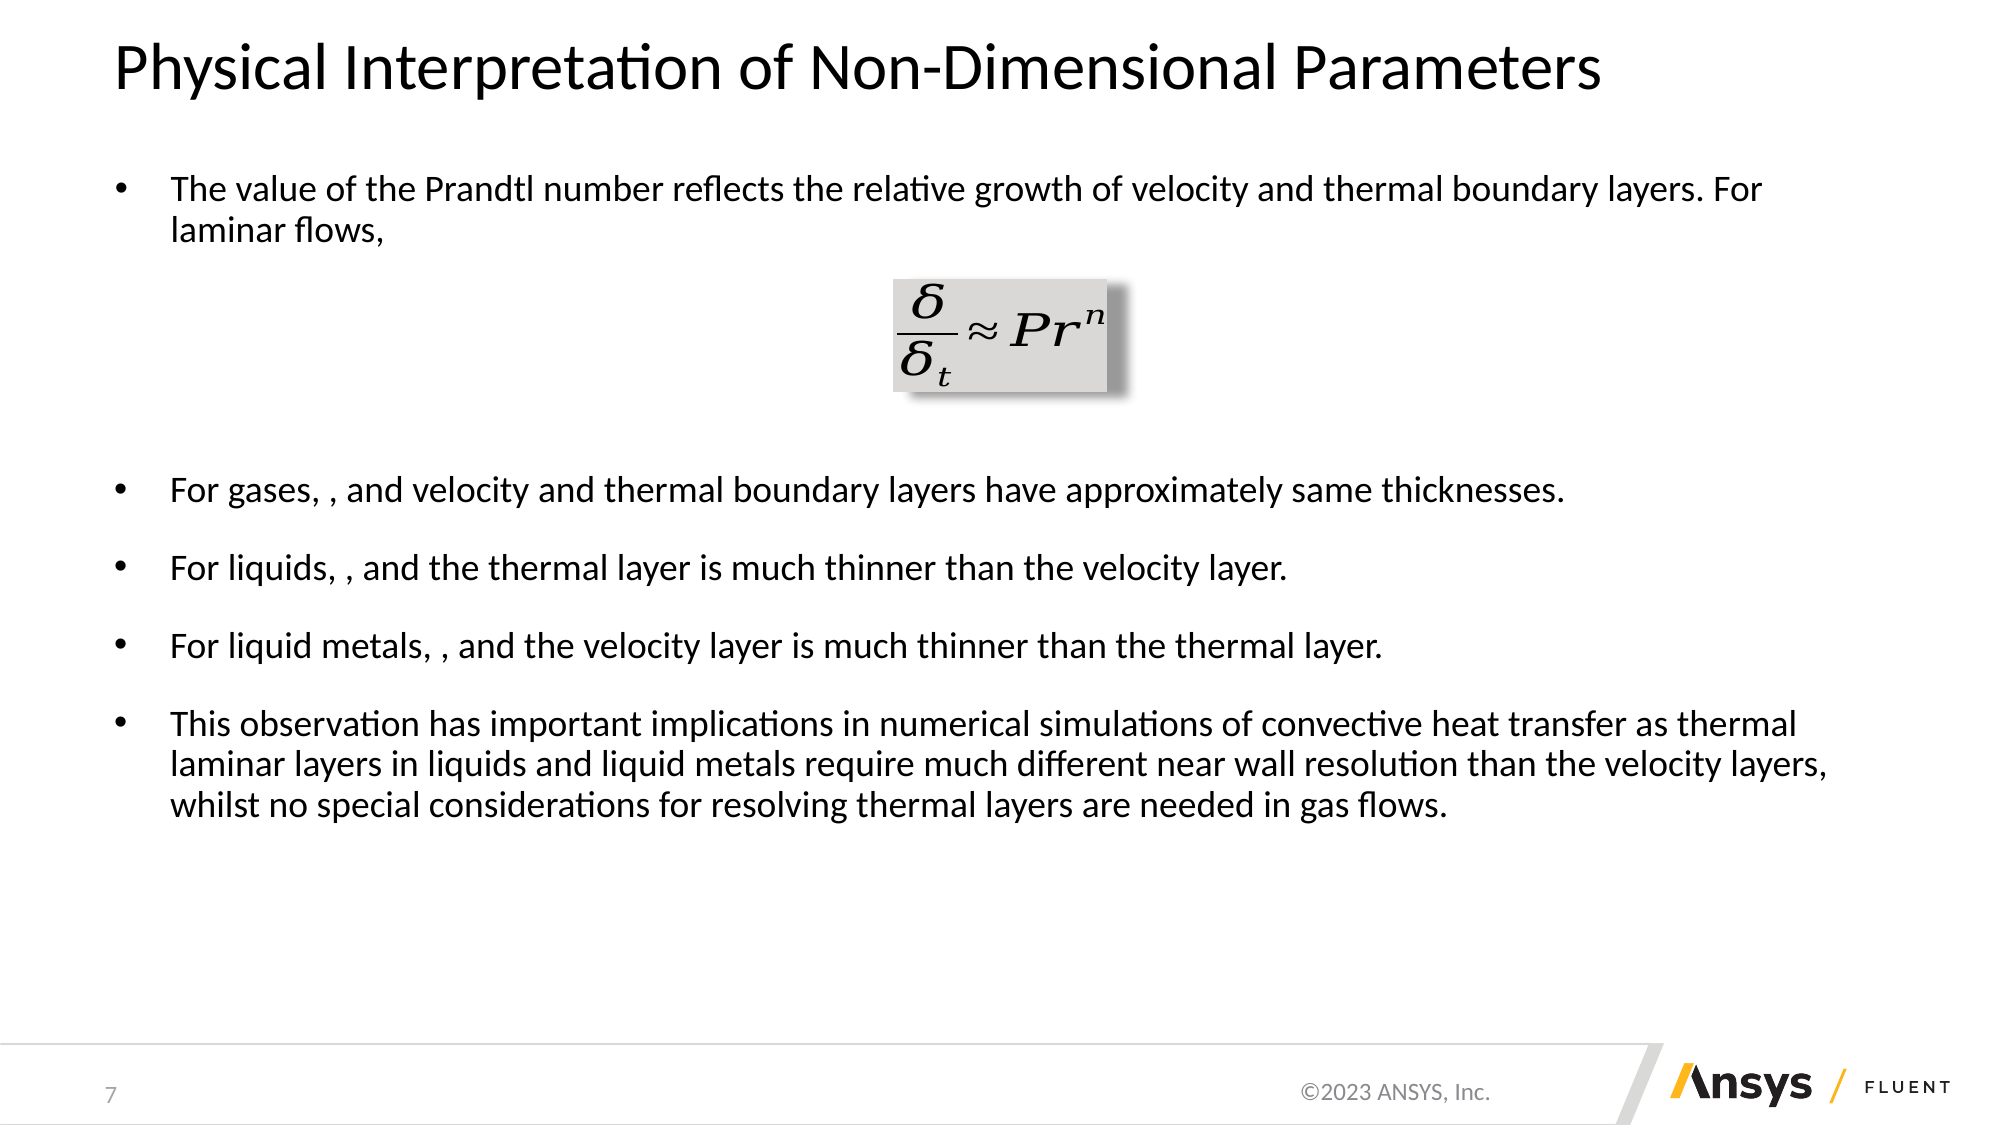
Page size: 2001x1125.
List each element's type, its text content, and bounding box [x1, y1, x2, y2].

title Physical Interpretation of Non-Dimensional Parameters [99, 24, 1900, 161]
picture [0, 0, 2000, 1125]
slide_number 7 [89, 1073, 540, 1114]
list The value of the Prandtl number reflects the relative growth of velocity and thermal boundary layers. For laminar flows, [99, 161, 1900, 275]
